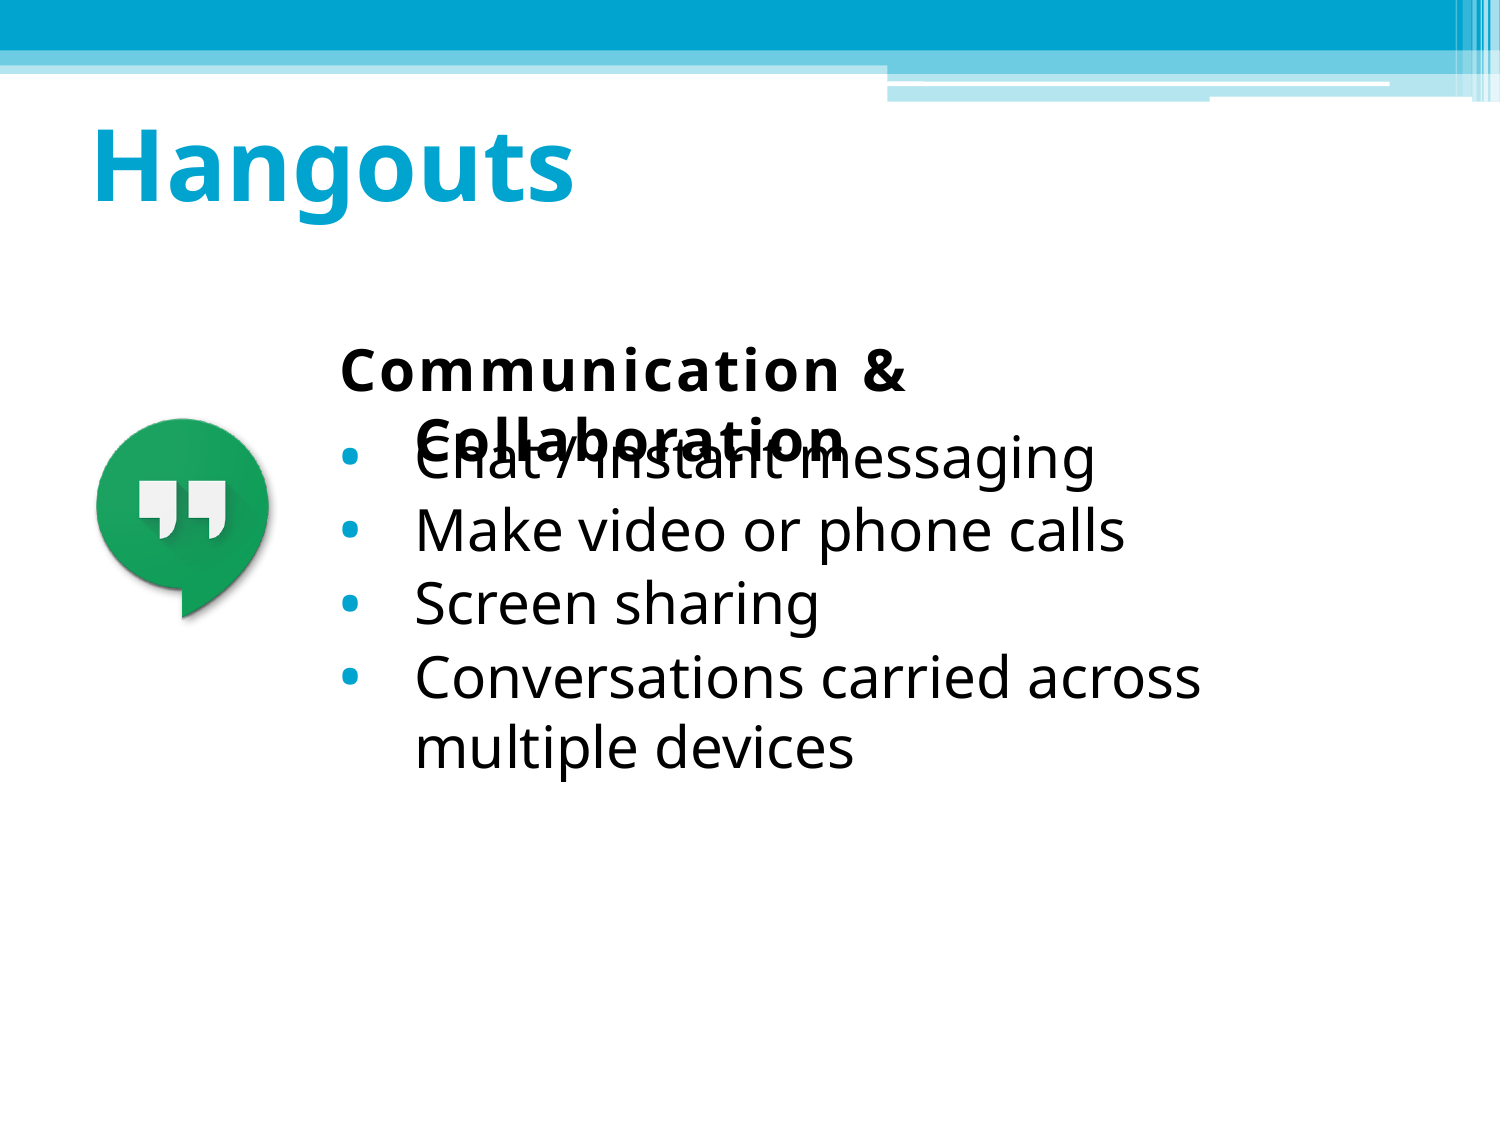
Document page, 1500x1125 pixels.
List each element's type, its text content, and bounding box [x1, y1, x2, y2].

picture [74, 411, 289, 625]
title Hangouts [75, 75, 1418, 248]
text_box Communication & Collaboration [317, 325, 1363, 413]
list Chat / instant messaging Make video or phone calls Screen sharing Conversations carried across multiple devices [317, 412, 1428, 800]
